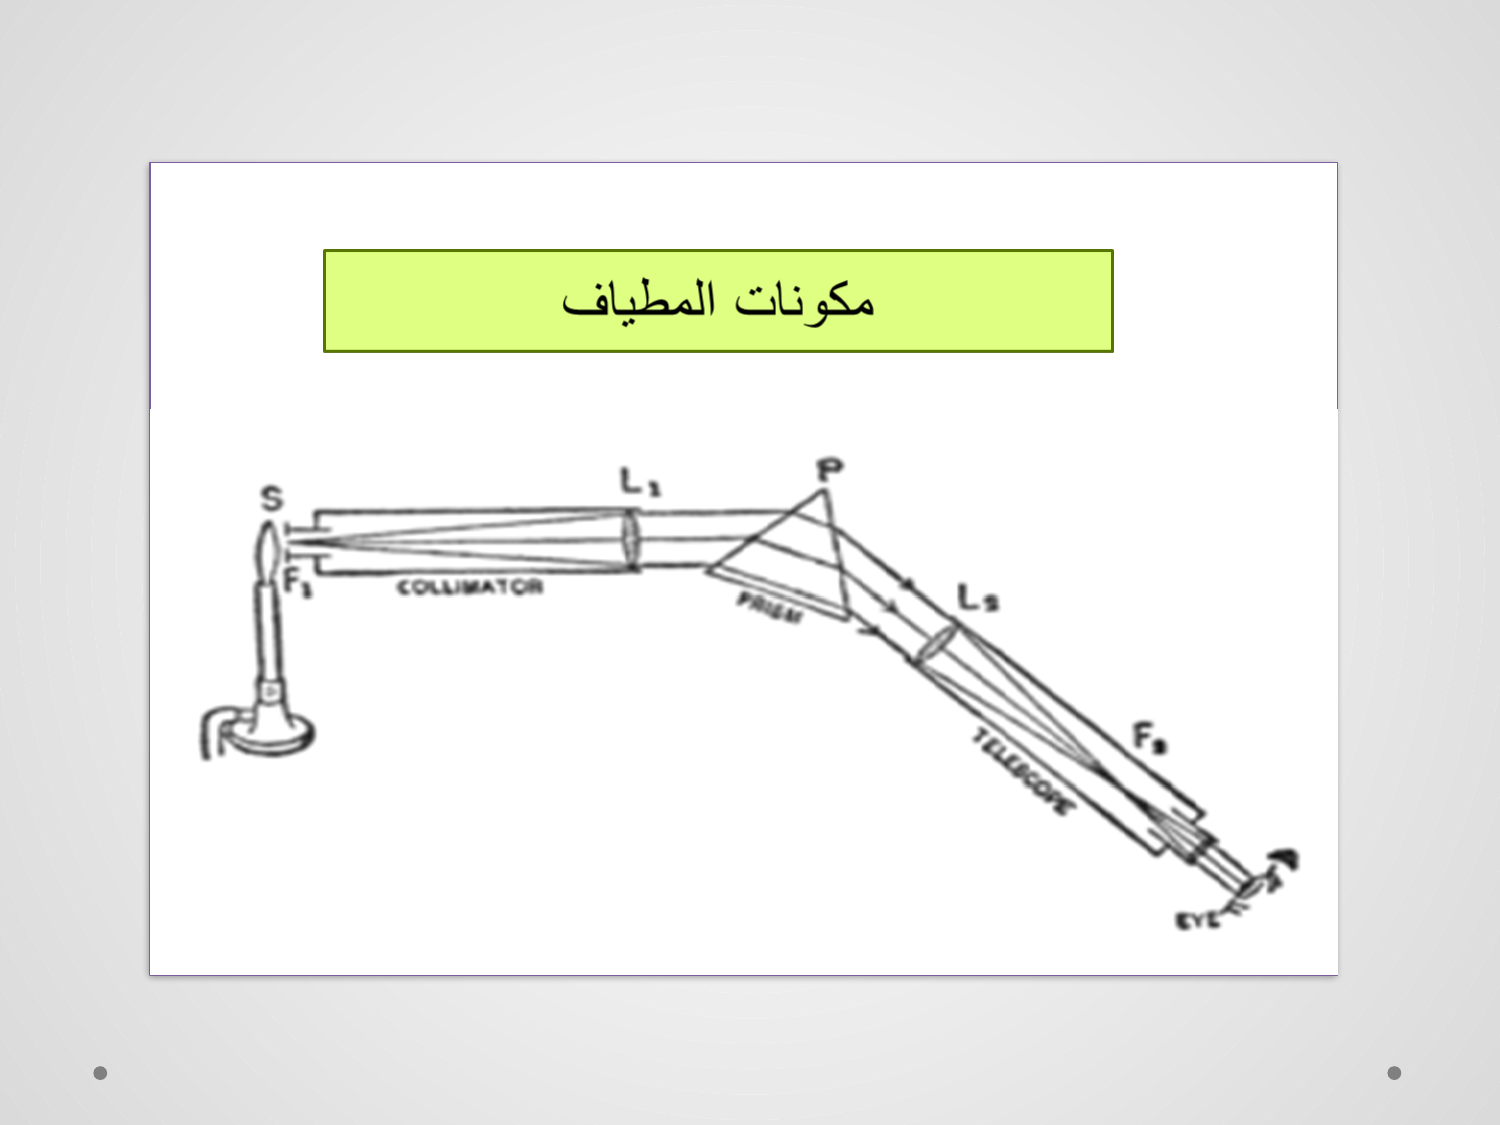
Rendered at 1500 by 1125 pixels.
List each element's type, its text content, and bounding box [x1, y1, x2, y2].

text_box . [149, 162, 1338, 409]
picture [323, 248, 1115, 373]
picture [149, 409, 1338, 976]
